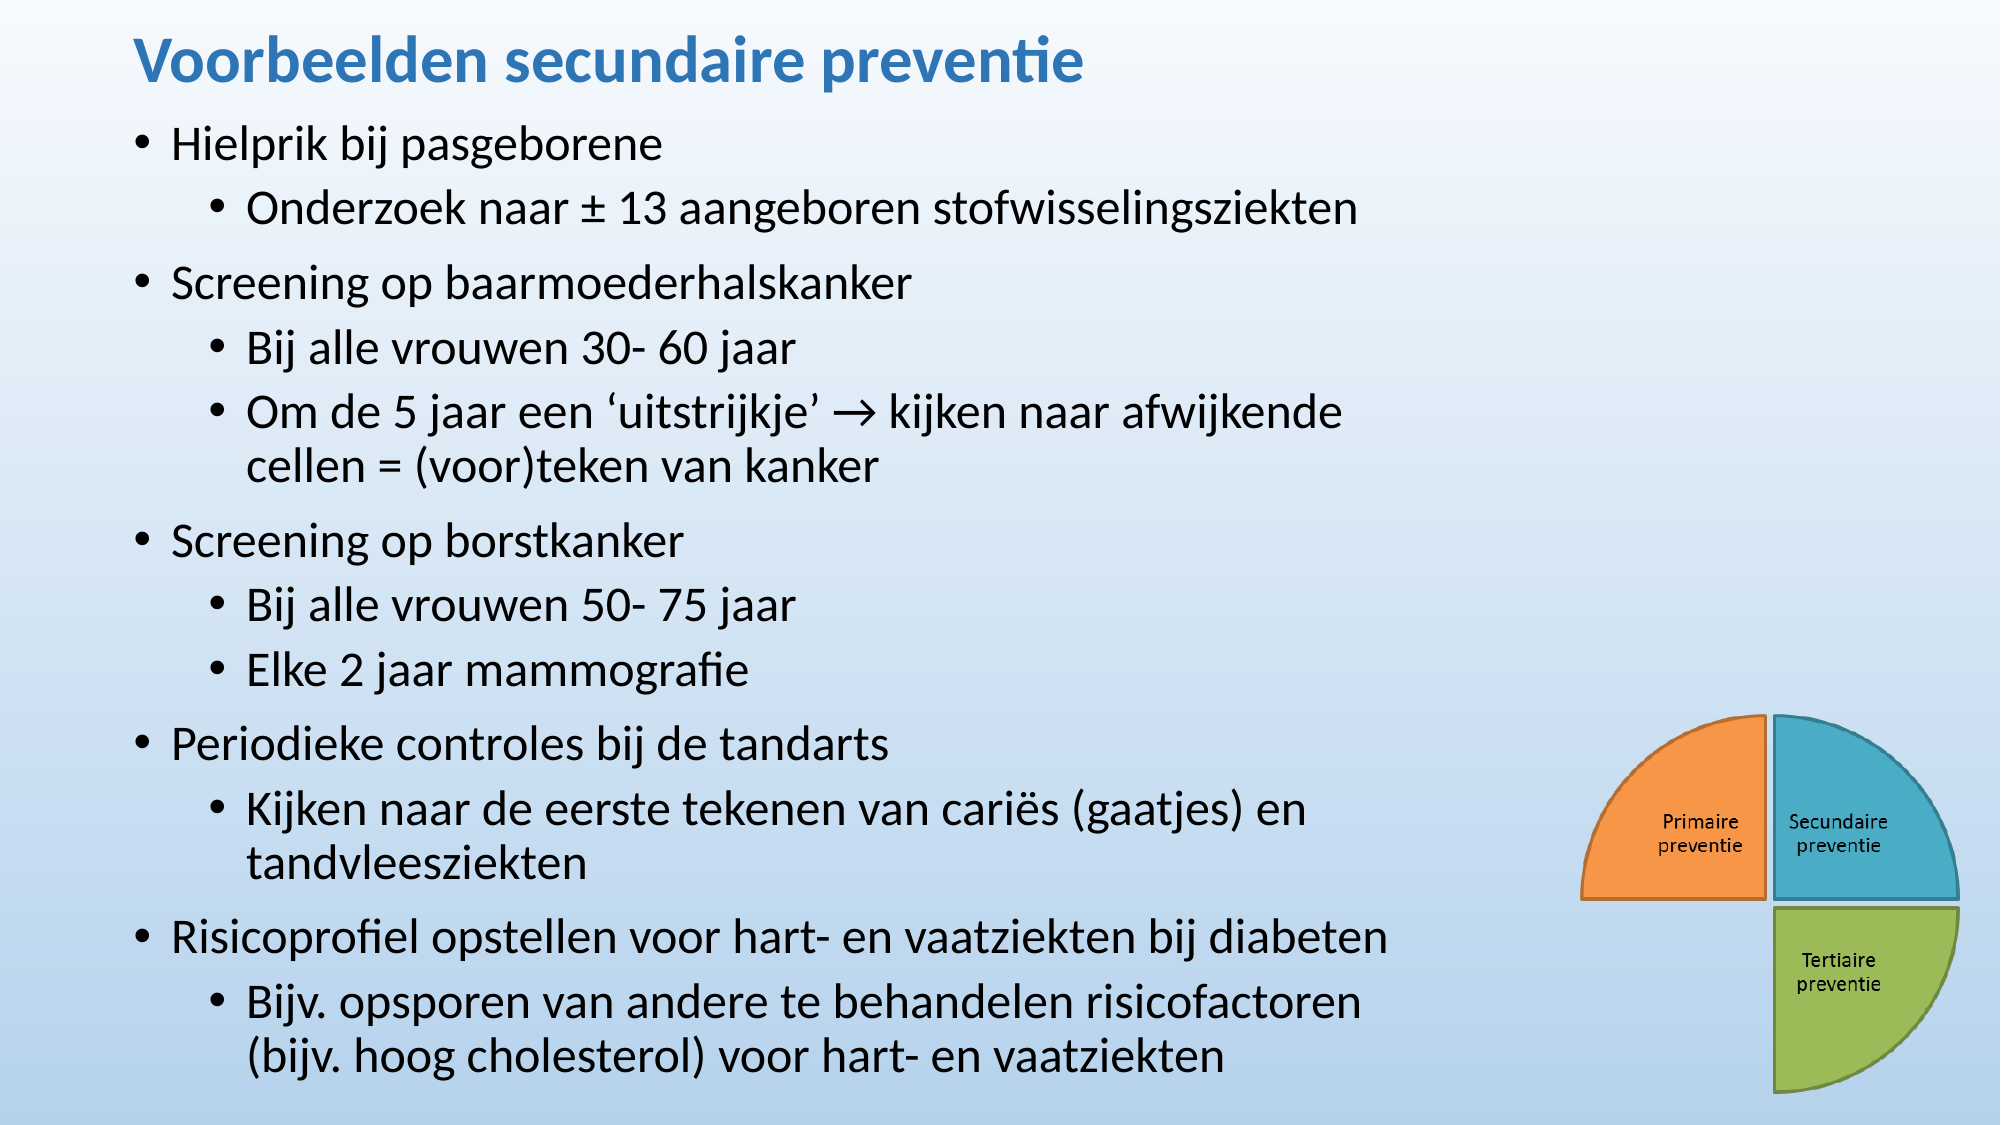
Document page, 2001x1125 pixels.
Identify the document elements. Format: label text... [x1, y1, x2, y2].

picture [1493, 627, 2000, 1125]
list Voorbeelden secundaire preventie Hielprik bij pasgeborene Onderzoek naar ± 13 aangeboren stofwisselingsziekten Screening op baarmoederhalskanker Bij alle vrouwen 30- 60 jaar Om de 5 jaar een ‘uitstrijkje’ → kijken naar afwijkende cellen = (voor)teken van kanker Screening op borstkanker Bij alle vrouwen 50- 75 jaar Elke 2 jaar mammografie Periodieke controles bij de tandarts Kijken naar de eerste tekenen van cariës (gaatjes) en tandvleesziekten Risicoprofiel opstellen voor hart- en vaatziekten bij diabeten Bijv. opsporen van andere te behandelen risicofactoren (bijv. hoog cholesterol) voor hart- en vaatziekten [118, 17, 1469, 904]
